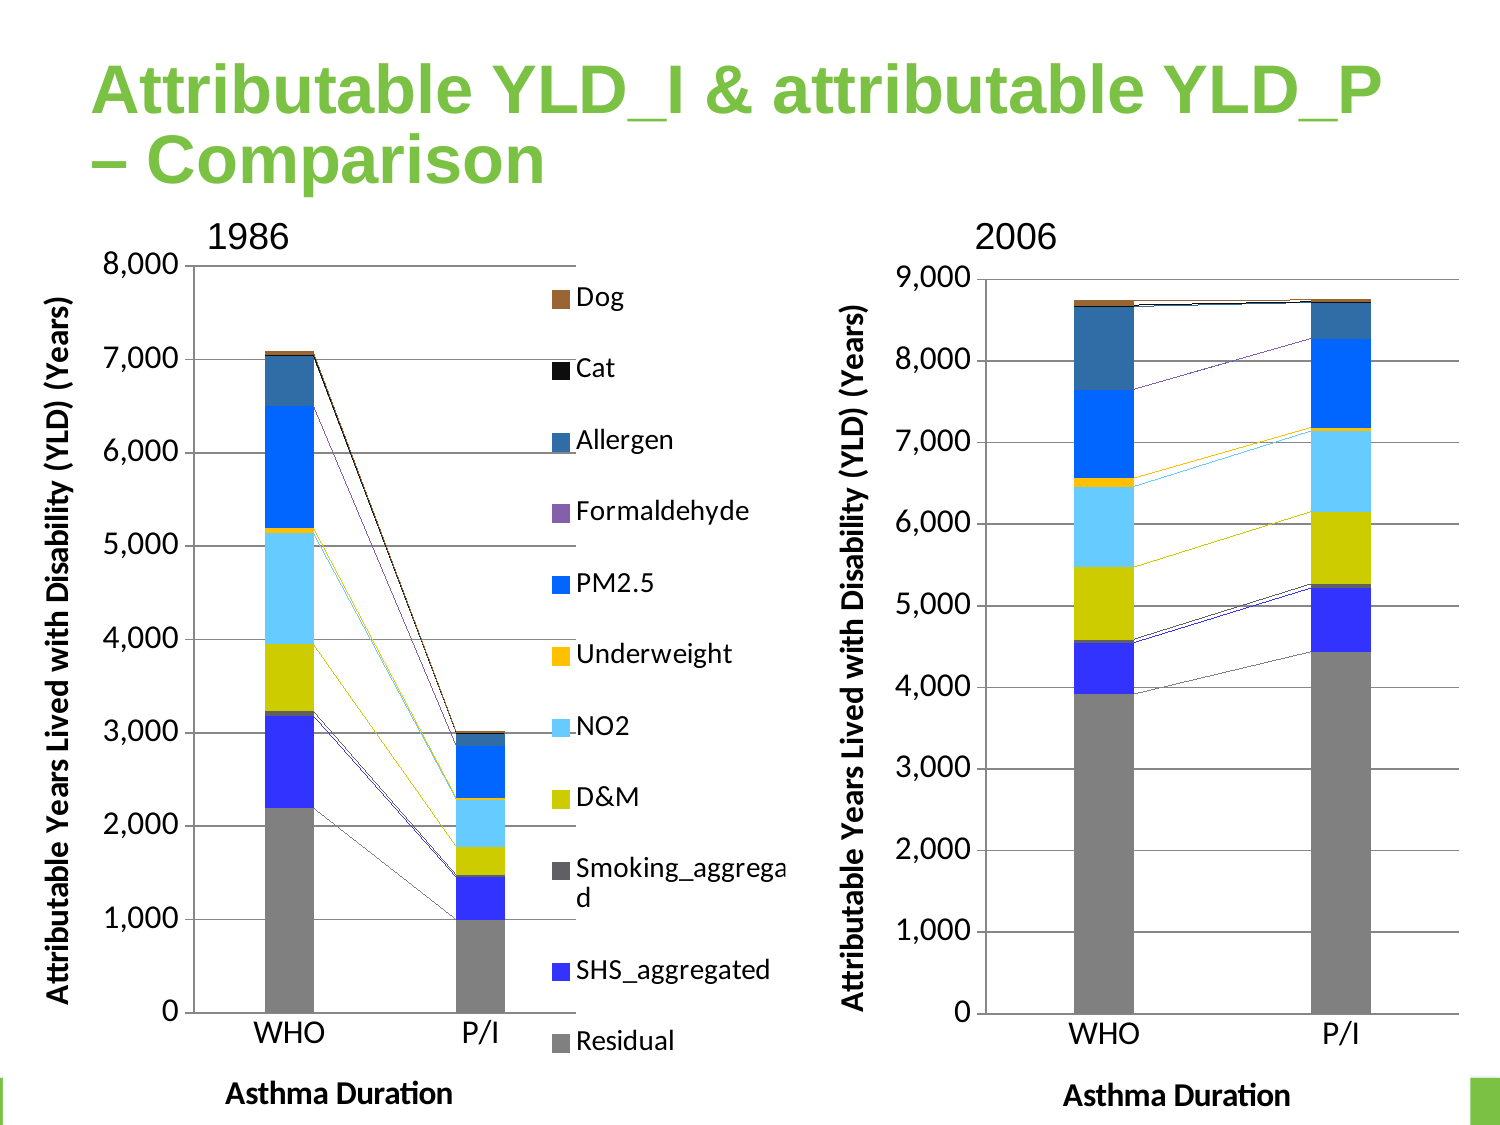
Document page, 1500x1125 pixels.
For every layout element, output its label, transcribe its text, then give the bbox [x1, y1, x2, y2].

chart [2, 204, 1471, 1125]
title Attributable YLD_I & attributable YLD_P – Comparison [75, 50, 1425, 203]
